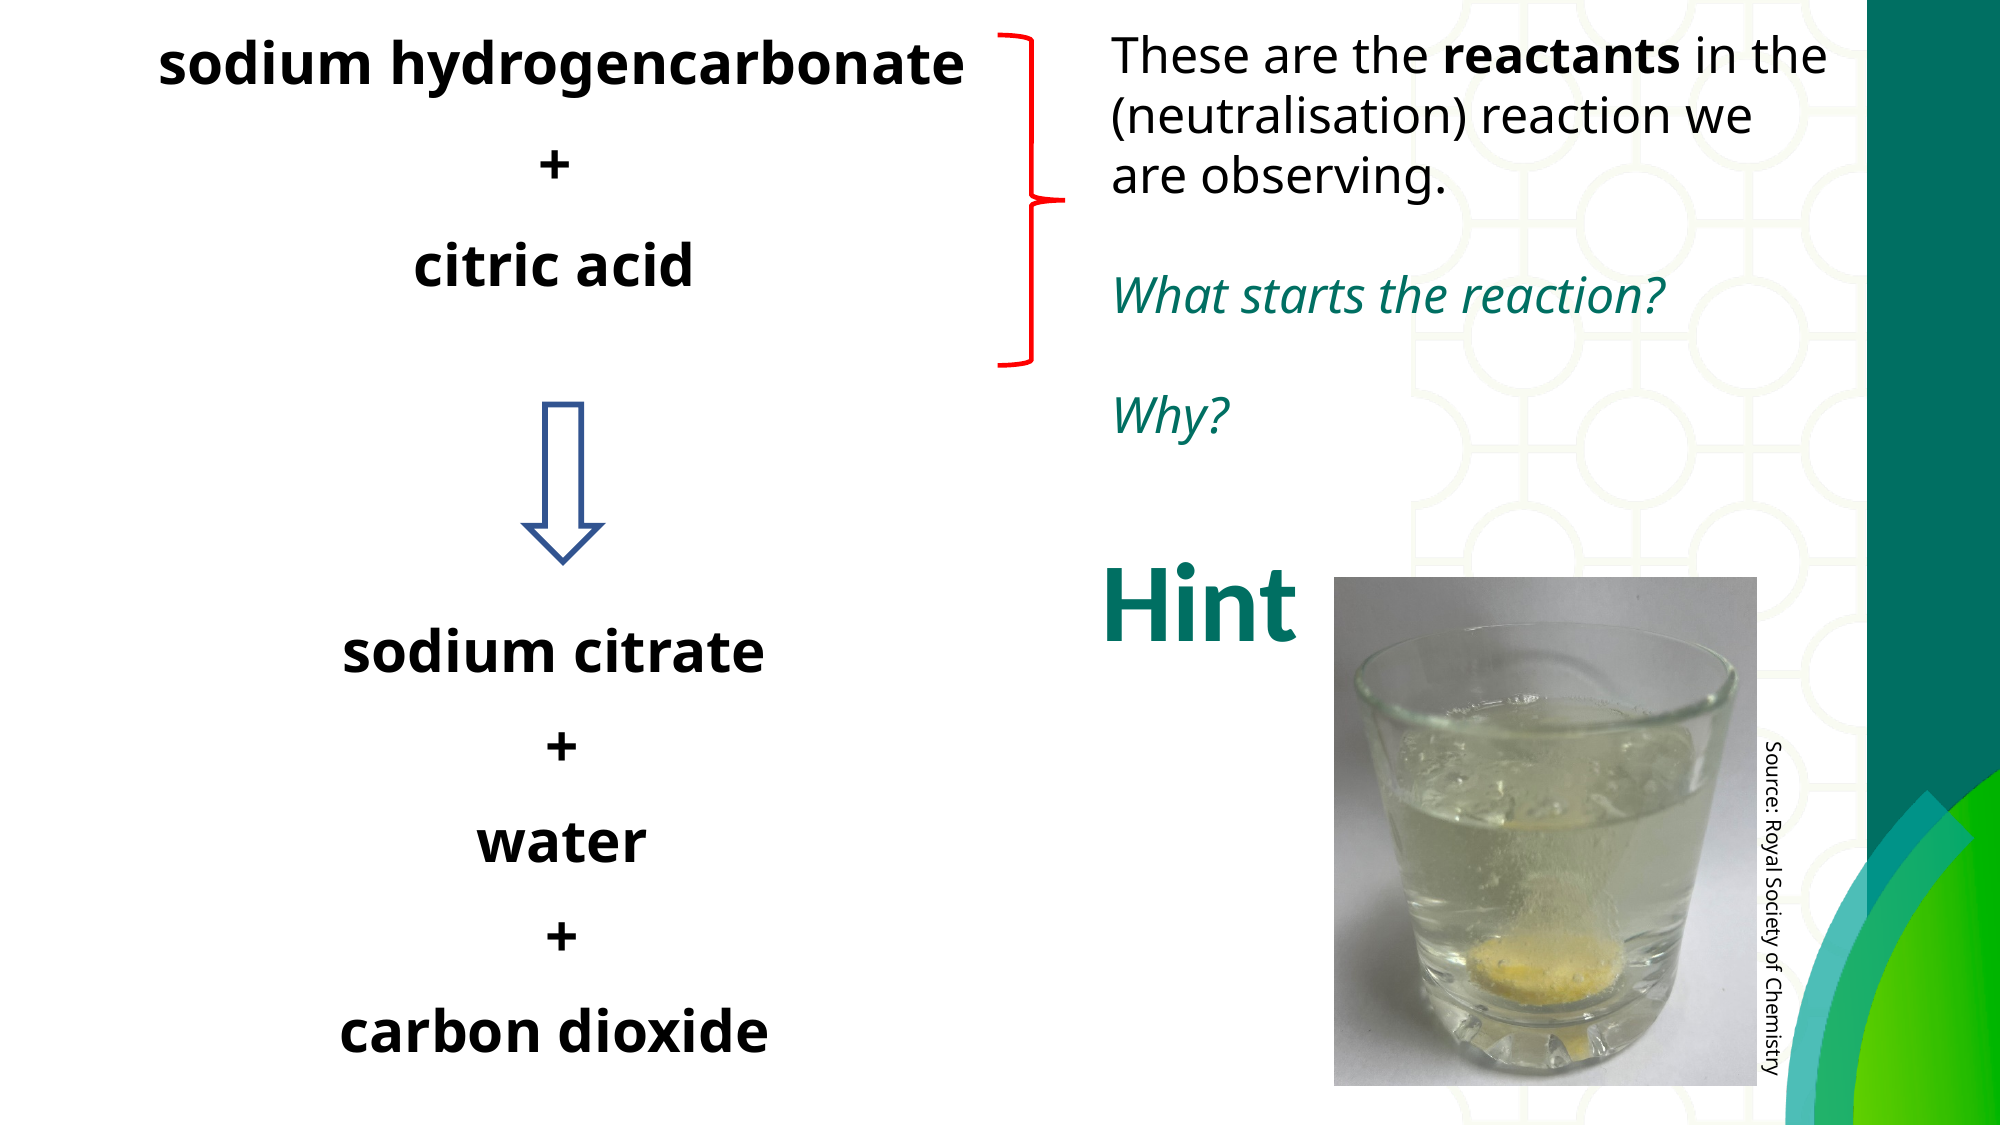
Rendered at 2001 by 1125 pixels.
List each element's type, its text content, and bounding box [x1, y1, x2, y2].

text_box [997, 34, 1066, 366]
picture [1334, 0, 2001, 1125]
text_box sodium hydrogencarbonate + citric acid sodium citrate + water + carbon dioxide [88, 0, 1037, 1090]
text_box Source: Royal Society of Chemistry [1754, 727, 1795, 1092]
text_box These are the reactants in the (neutralisation) reaction we are observing. What starts the reaction? Why? [1096, 15, 1851, 496]
text_box [524, 403, 602, 564]
text_box Hint [1086, 521, 1314, 672]
